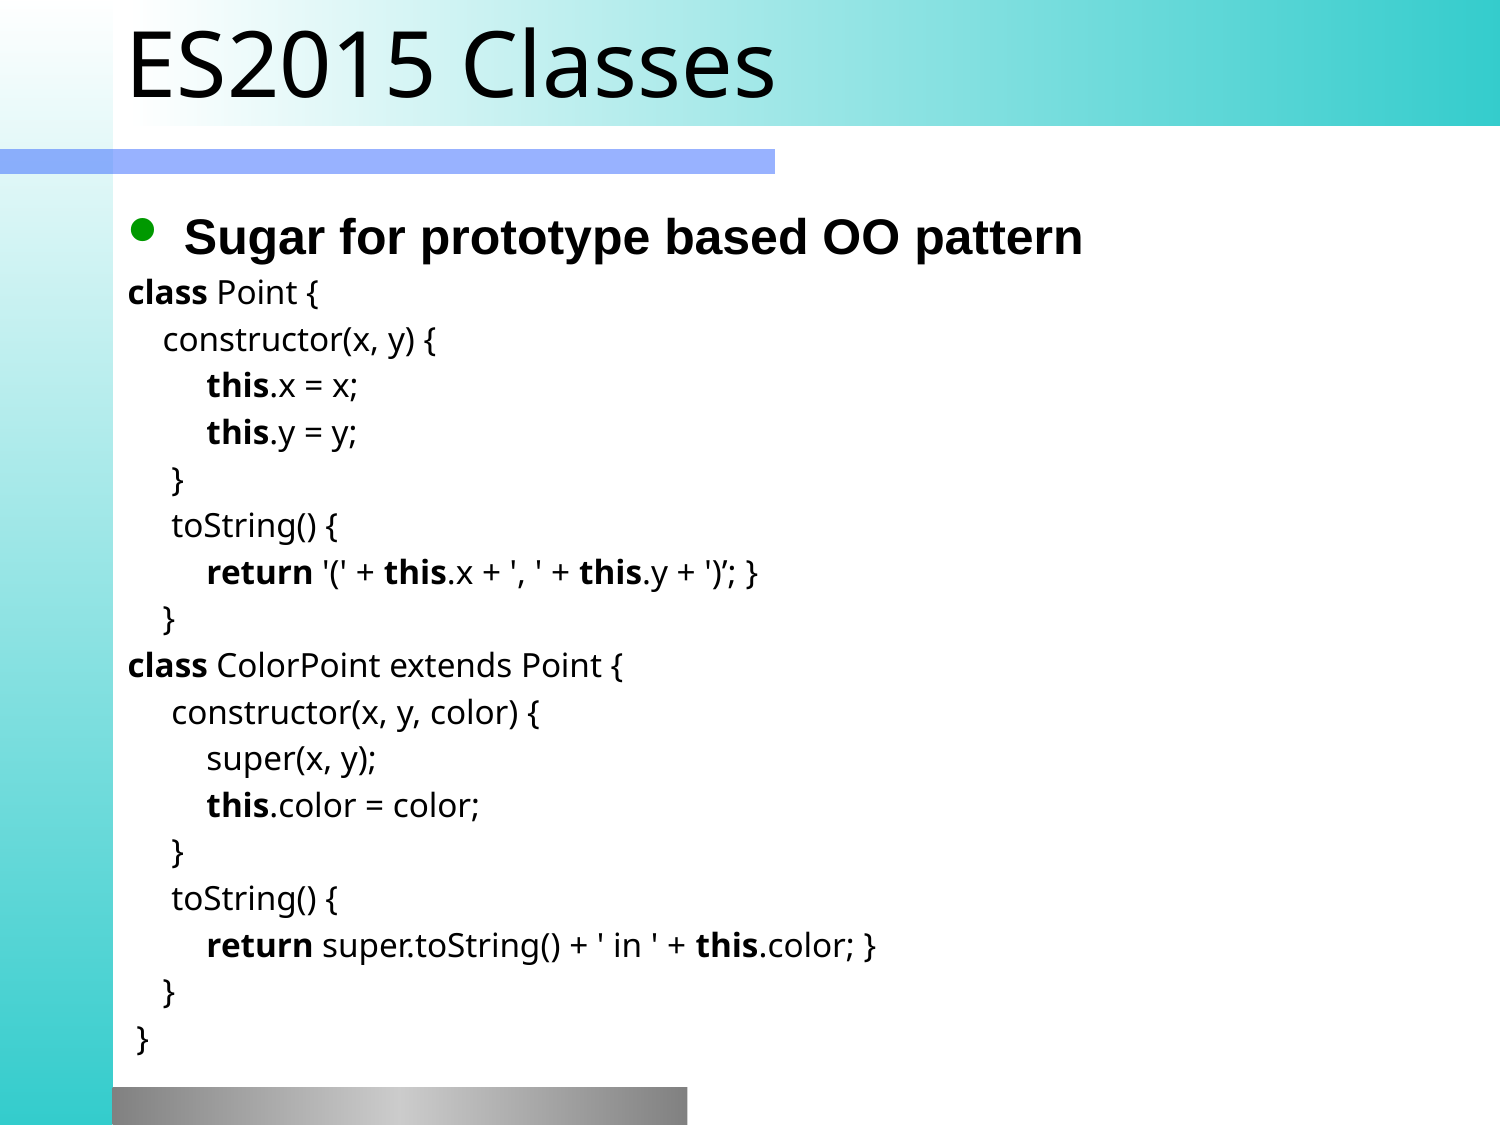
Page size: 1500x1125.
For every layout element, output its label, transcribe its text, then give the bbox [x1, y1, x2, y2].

title ES2015 Classes [110, 0, 1424, 126]
list Sugar for prototype based OO pattern class Point { constructor(x, y) { this.x = x; this.y = y; } toString() { return '(' + this.x + ', ' + this.y + ')’; } } class ColorPoint extends Point { constructor(x, y, color) { super(x, y); this.color = color; } toString() { return super.toString() + ' in ' + this.color; } } } [112, 196, 1388, 1077]
